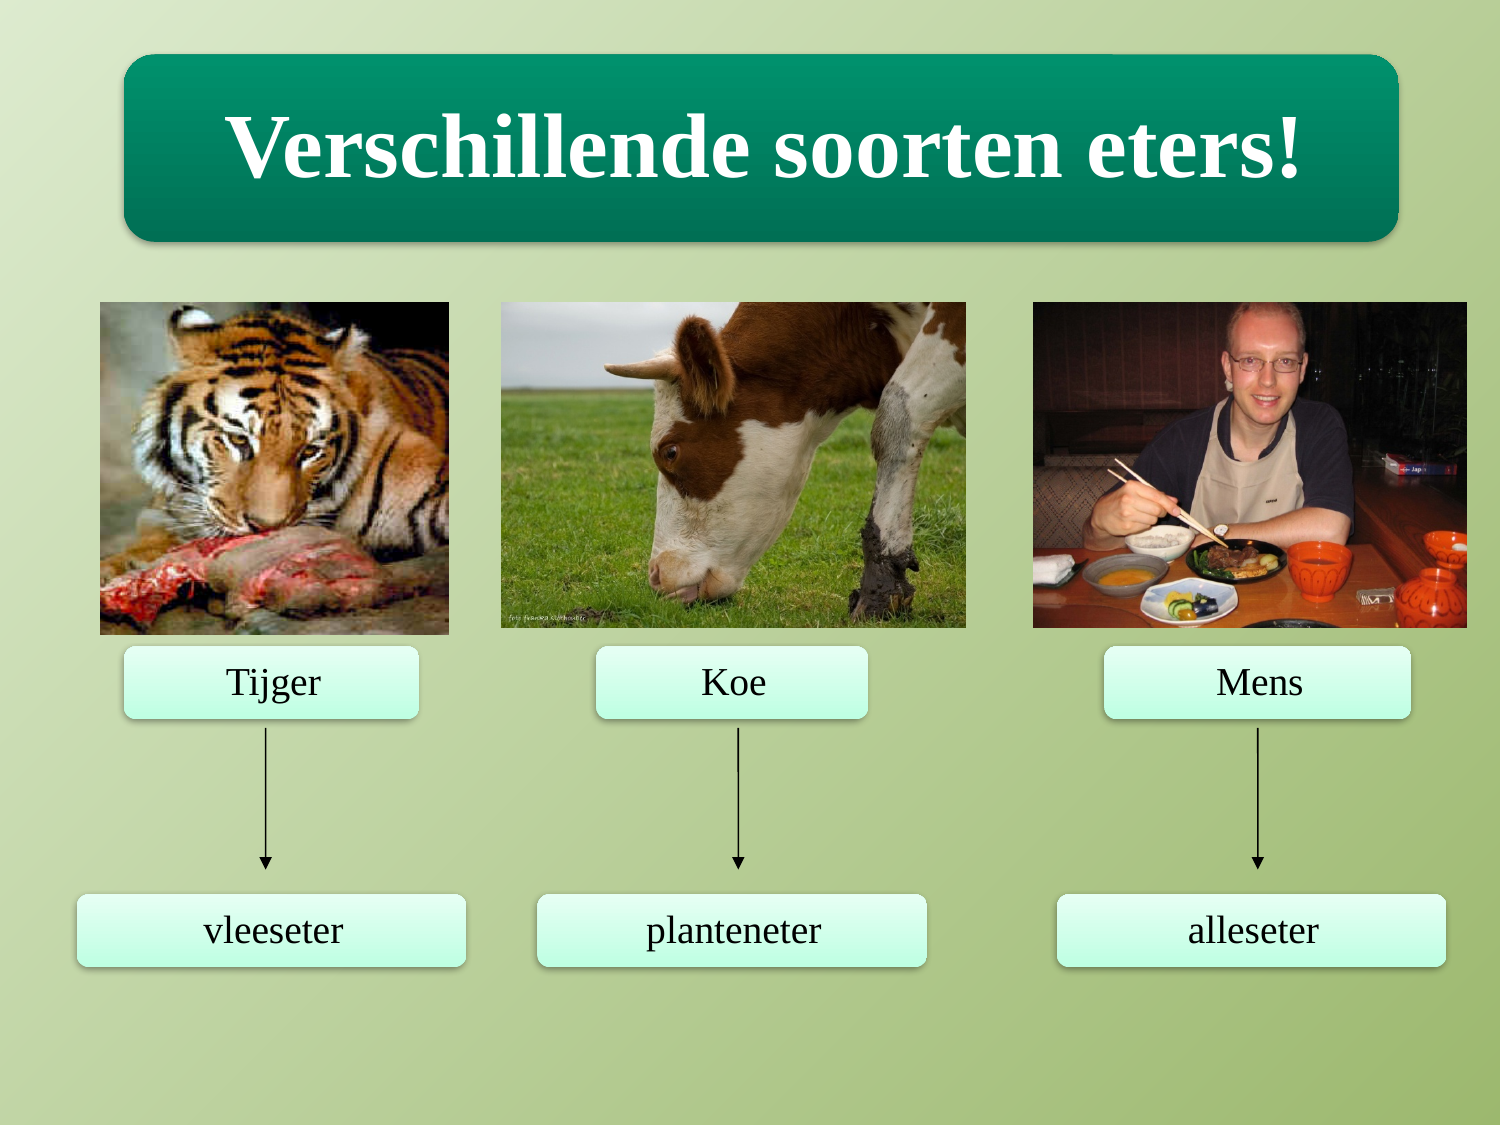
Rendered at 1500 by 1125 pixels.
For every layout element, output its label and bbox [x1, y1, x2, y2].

text_box [596, 644, 869, 721]
text_box [123, 54, 1400, 243]
text_box [537, 892, 928, 969]
text_box [123, 644, 420, 721]
list [100, 302, 450, 635]
text_box [732, 730, 745, 870]
list [501, 302, 966, 628]
text_box [1104, 644, 1412, 721]
text_box [76, 892, 467, 969]
text_box [1251, 730, 1265, 870]
text_box [259, 730, 272, 870]
text_box [1056, 892, 1447, 969]
list [1033, 302, 1468, 628]
